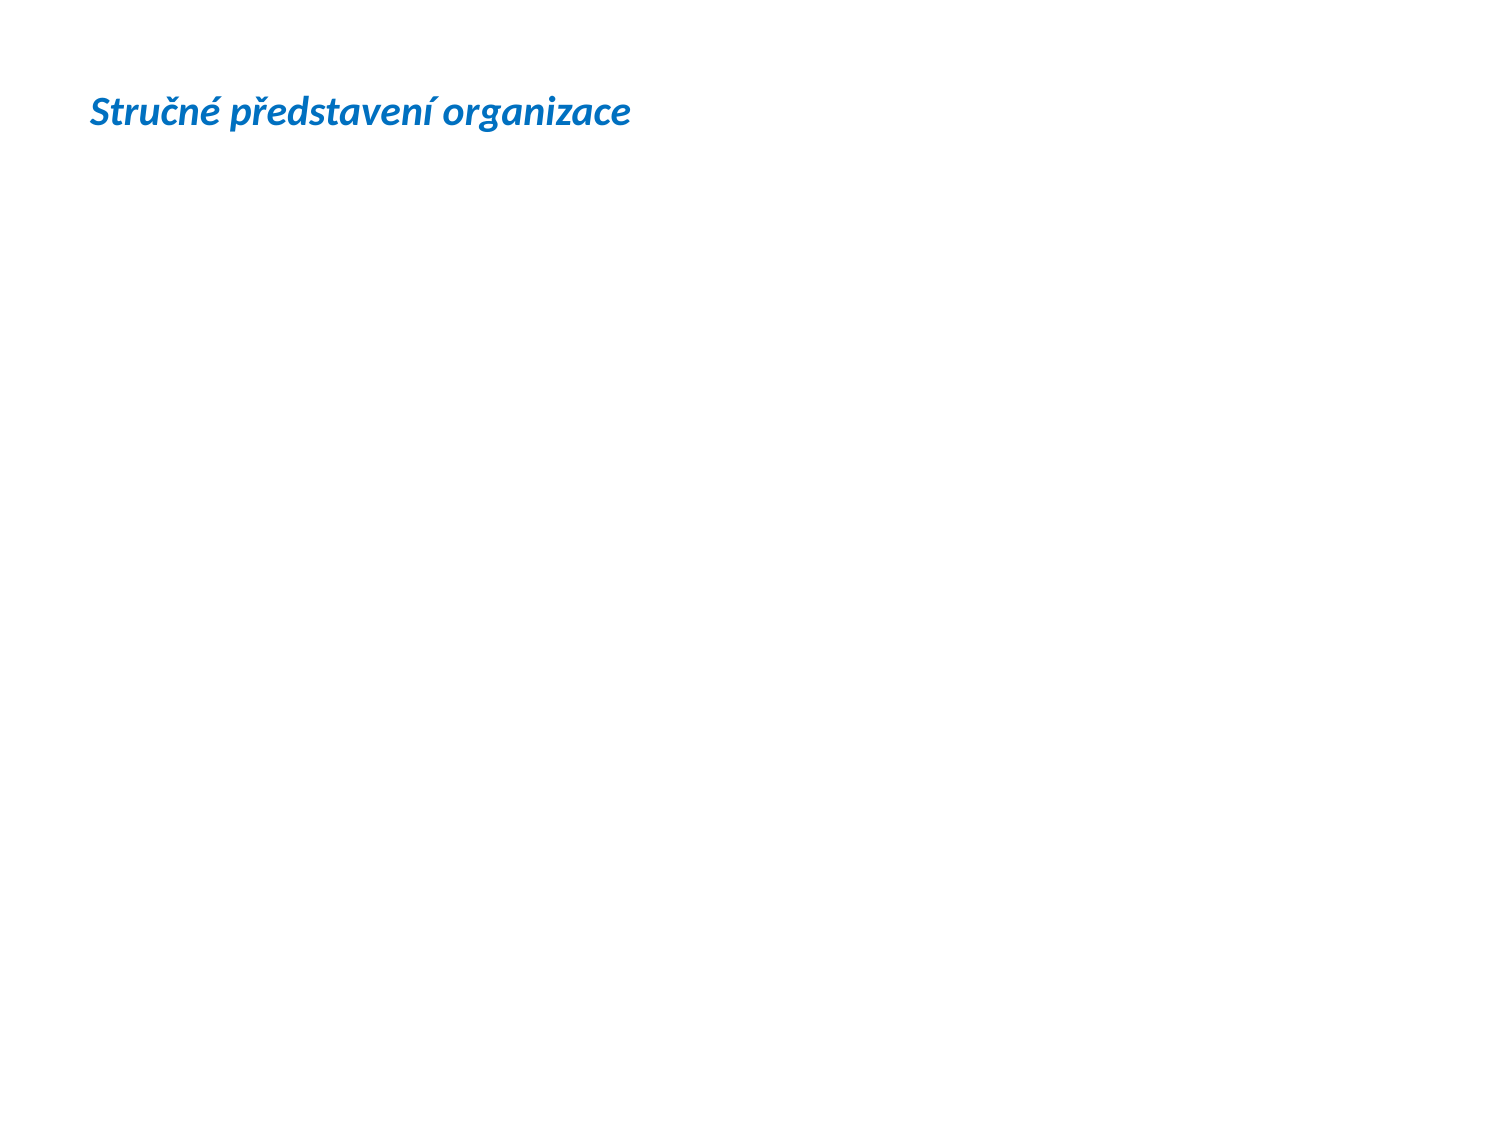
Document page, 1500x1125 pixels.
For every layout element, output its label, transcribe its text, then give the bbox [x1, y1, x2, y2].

title Stručné představení organizace [75, 45, 1425, 173]
